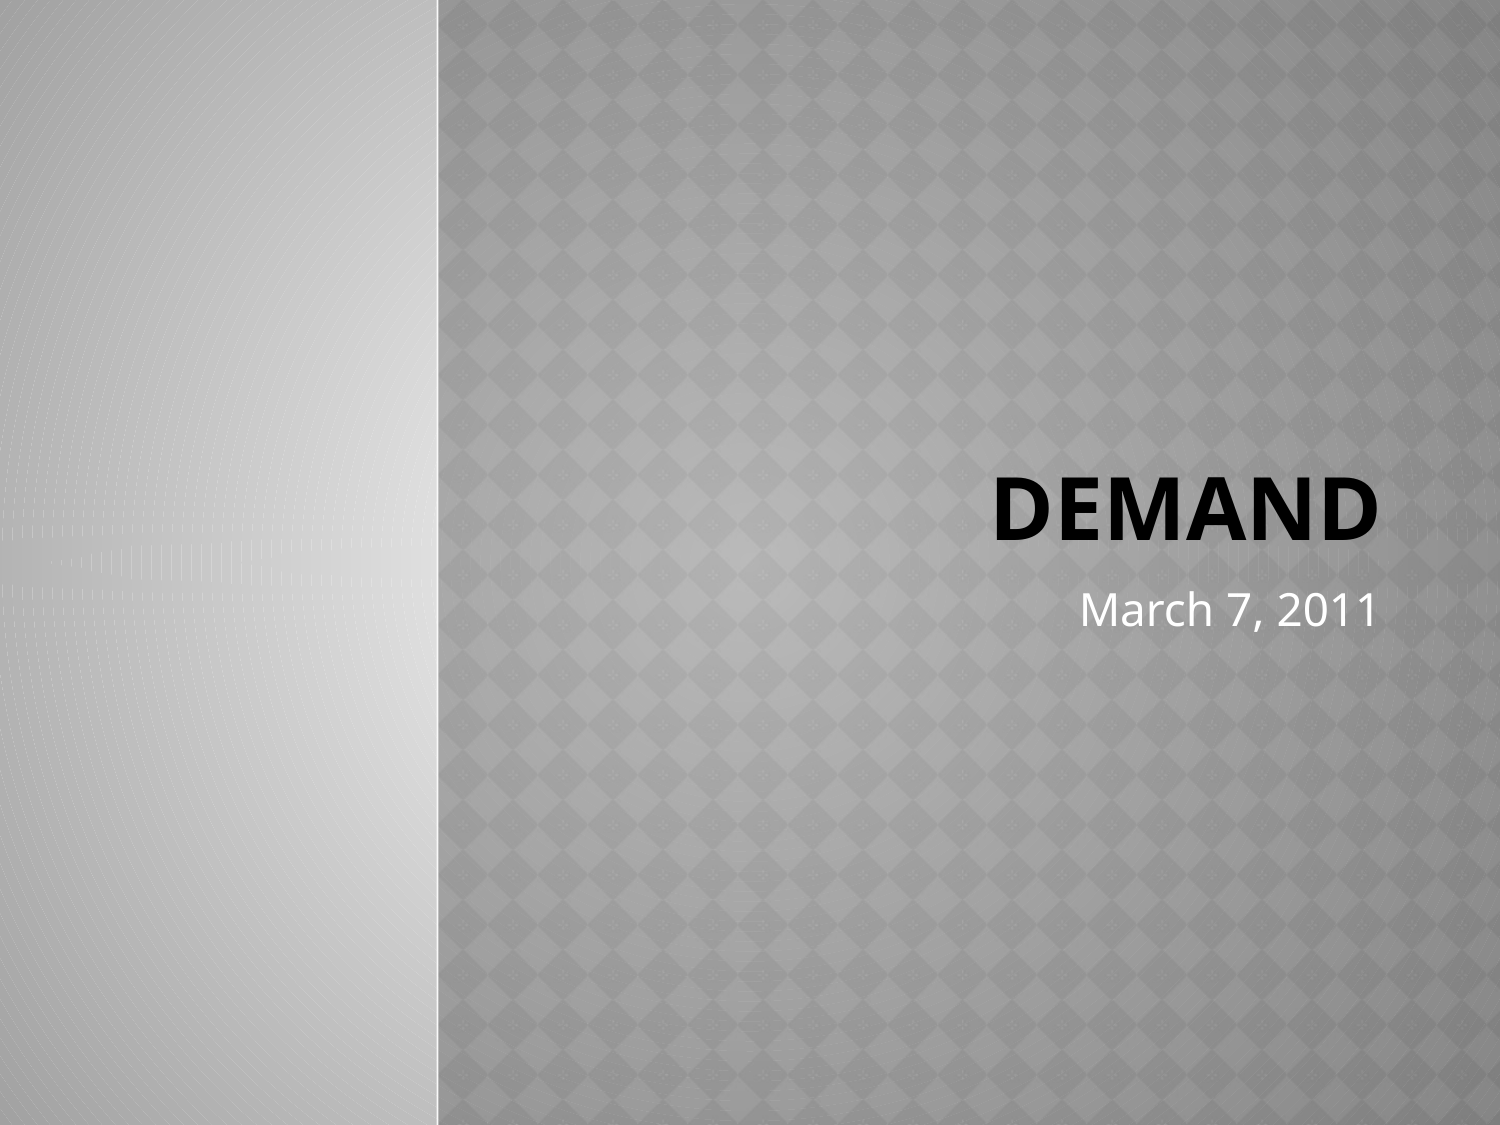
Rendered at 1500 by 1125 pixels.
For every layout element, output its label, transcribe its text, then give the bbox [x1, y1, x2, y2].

subtitle March 7, 2011 [550, 580, 1390, 762]
title Demand [552, 87, 1390, 558]
